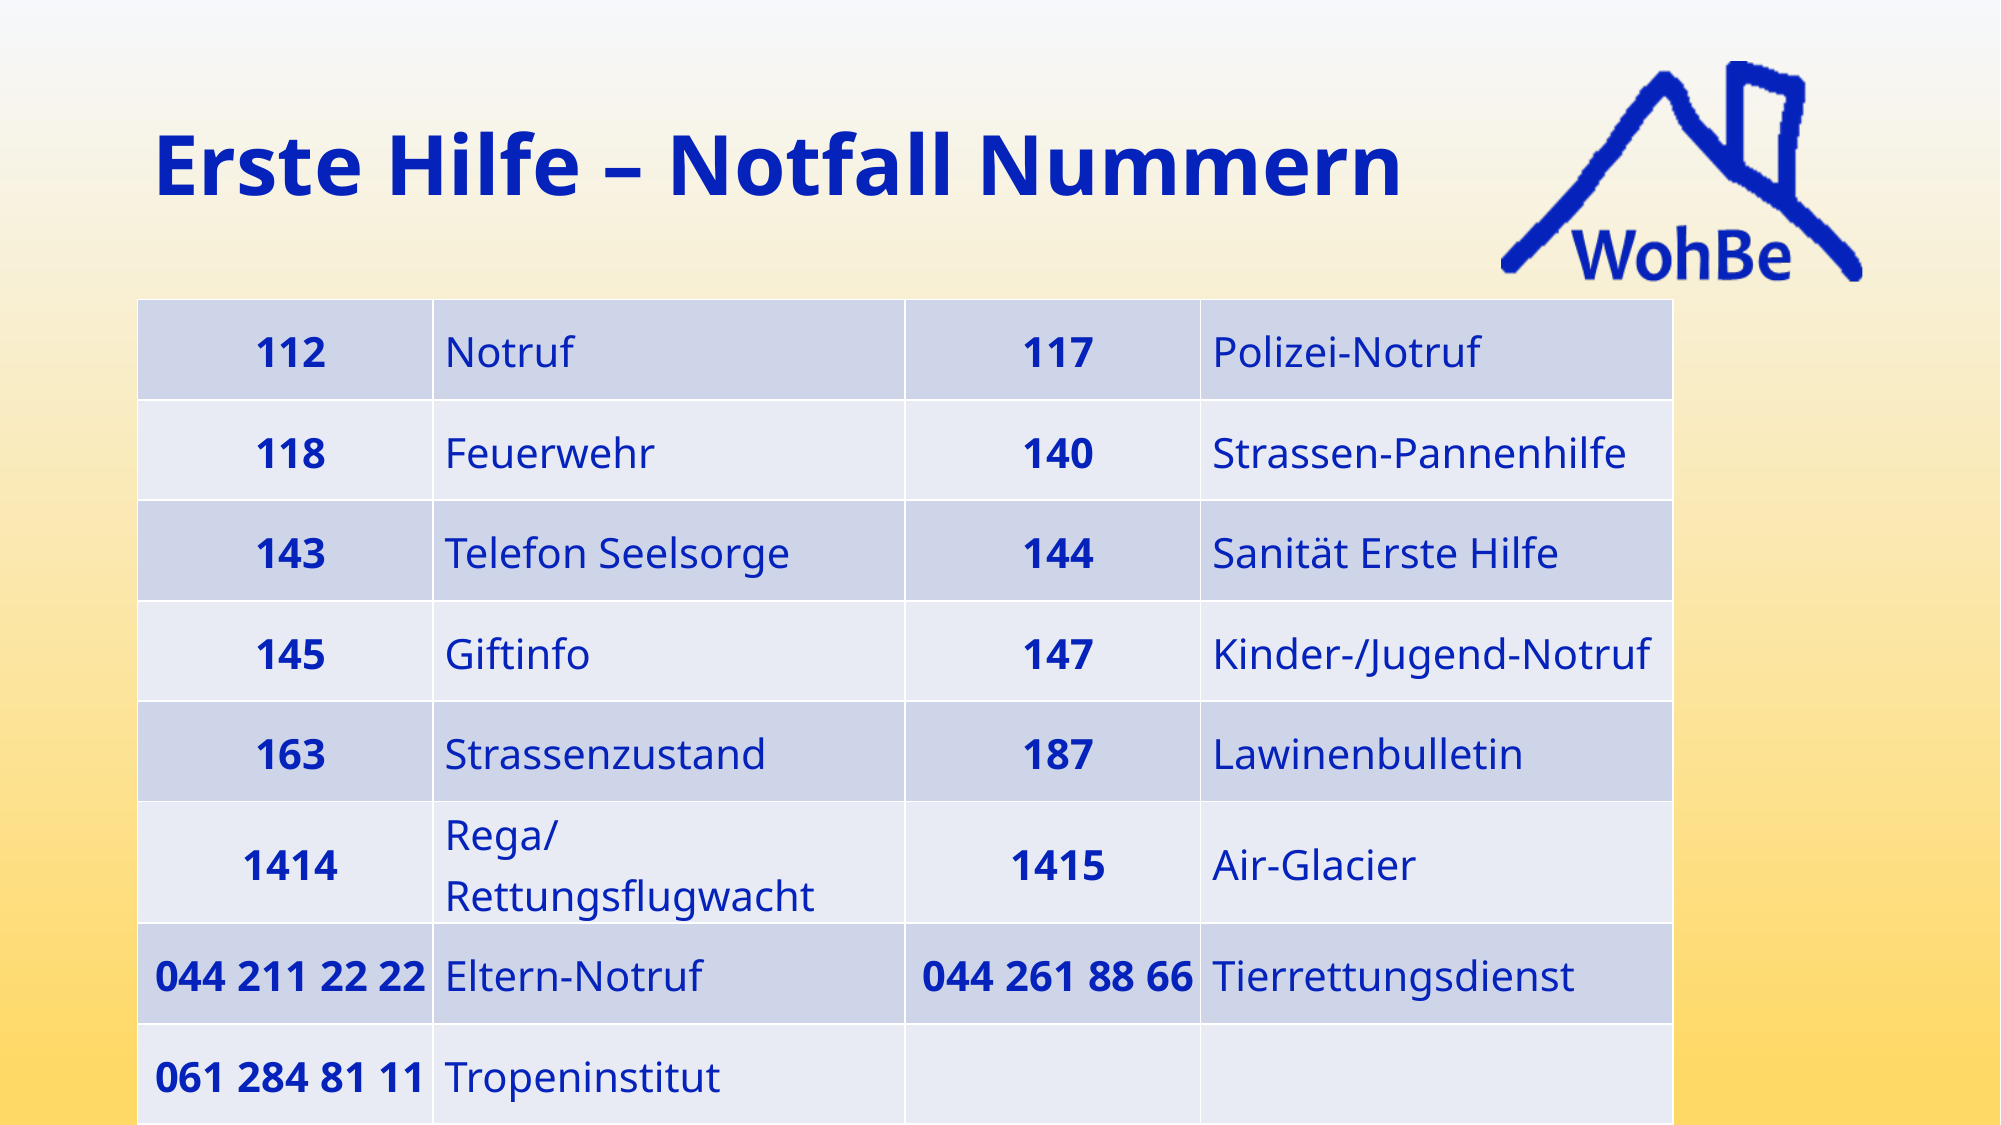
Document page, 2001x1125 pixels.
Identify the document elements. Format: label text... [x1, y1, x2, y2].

table_cell Air-Glacier [1201, 802, 1672, 922]
table_header Polizei-Notruf [1201, 300, 1672, 399]
table_cell Kinder-/Jugend-Notruf [1201, 602, 1672, 700]
picture [1501, 61, 1863, 285]
table_cell 140 [906, 401, 1200, 499]
table_cell Strassen-Pannenhilfe [1201, 401, 1672, 499]
table_cell 044 261 88 66 [906, 924, 1200, 1023]
title Erste Hilfe – Notfall Nummern [137, 59, 1480, 278]
table_cell Giftinfo [434, 602, 904, 700]
table_cell 143 [138, 501, 432, 600]
table_cell 118 [138, 401, 432, 499]
table_cell 044 211 22 22 [138, 924, 432, 1023]
table_cell Tropeninstitut [434, 1025, 904, 1123]
table_cell Eltern-Notruf [434, 924, 904, 1023]
table_cell 144 [906, 501, 1200, 600]
table_cell Tierrettungsdienst [1201, 924, 1672, 1023]
table_cell Rega/Rettungsflugwacht [434, 802, 904, 922]
table_cell 145 [138, 602, 432, 700]
table_cell [1201, 1025, 1672, 1123]
table_cell 187 [906, 702, 1200, 801]
table_cell [906, 1025, 1200, 1123]
table_cell 147 [906, 602, 1200, 700]
table_header 117 [906, 300, 1200, 399]
table_cell Lawinenbulletin [1201, 702, 1672, 801]
table_header 112 [138, 300, 432, 399]
table_cell 061 284 81 11 [138, 1025, 432, 1123]
table_cell Sanität Erste Hilfe [1201, 501, 1672, 600]
table_cell 1415 [906, 802, 1200, 922]
table_cell Feuerwehr [434, 401, 904, 499]
table_header Notruf [434, 300, 904, 399]
table_cell Strassenzustand [434, 702, 904, 801]
table_cell 163 [138, 702, 432, 801]
table_cell Telefon Seelsorge [434, 501, 904, 600]
table_cell 1414 [138, 802, 432, 922]
